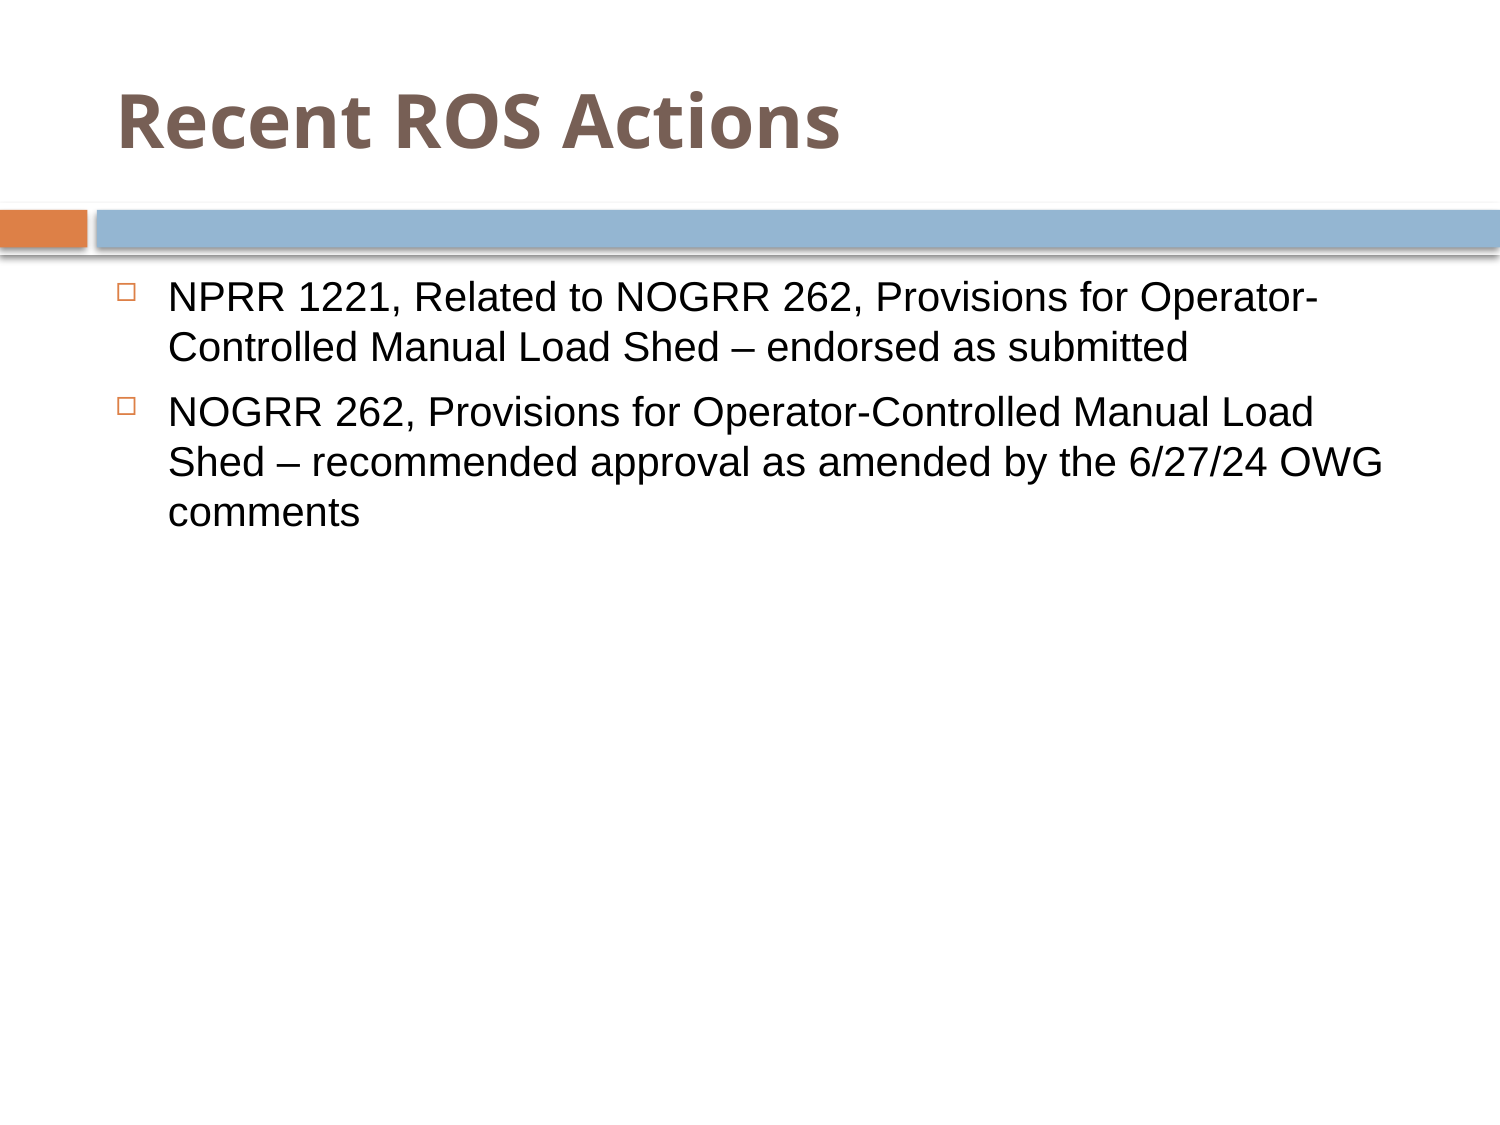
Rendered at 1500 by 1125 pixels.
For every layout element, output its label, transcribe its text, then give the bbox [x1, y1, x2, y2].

title Recent ROS Actions [100, 37, 1439, 201]
list NPRR 1221, Related to NOGRR 262, Provisions for Operator-Controlled Manual Load Shed – endorsed as submitted NOGRR 262, Provisions for Operator-Controlled Manual Load Shed – recommended approval as amended by the 6/27/24 OWG comments [100, 262, 1439, 1001]
